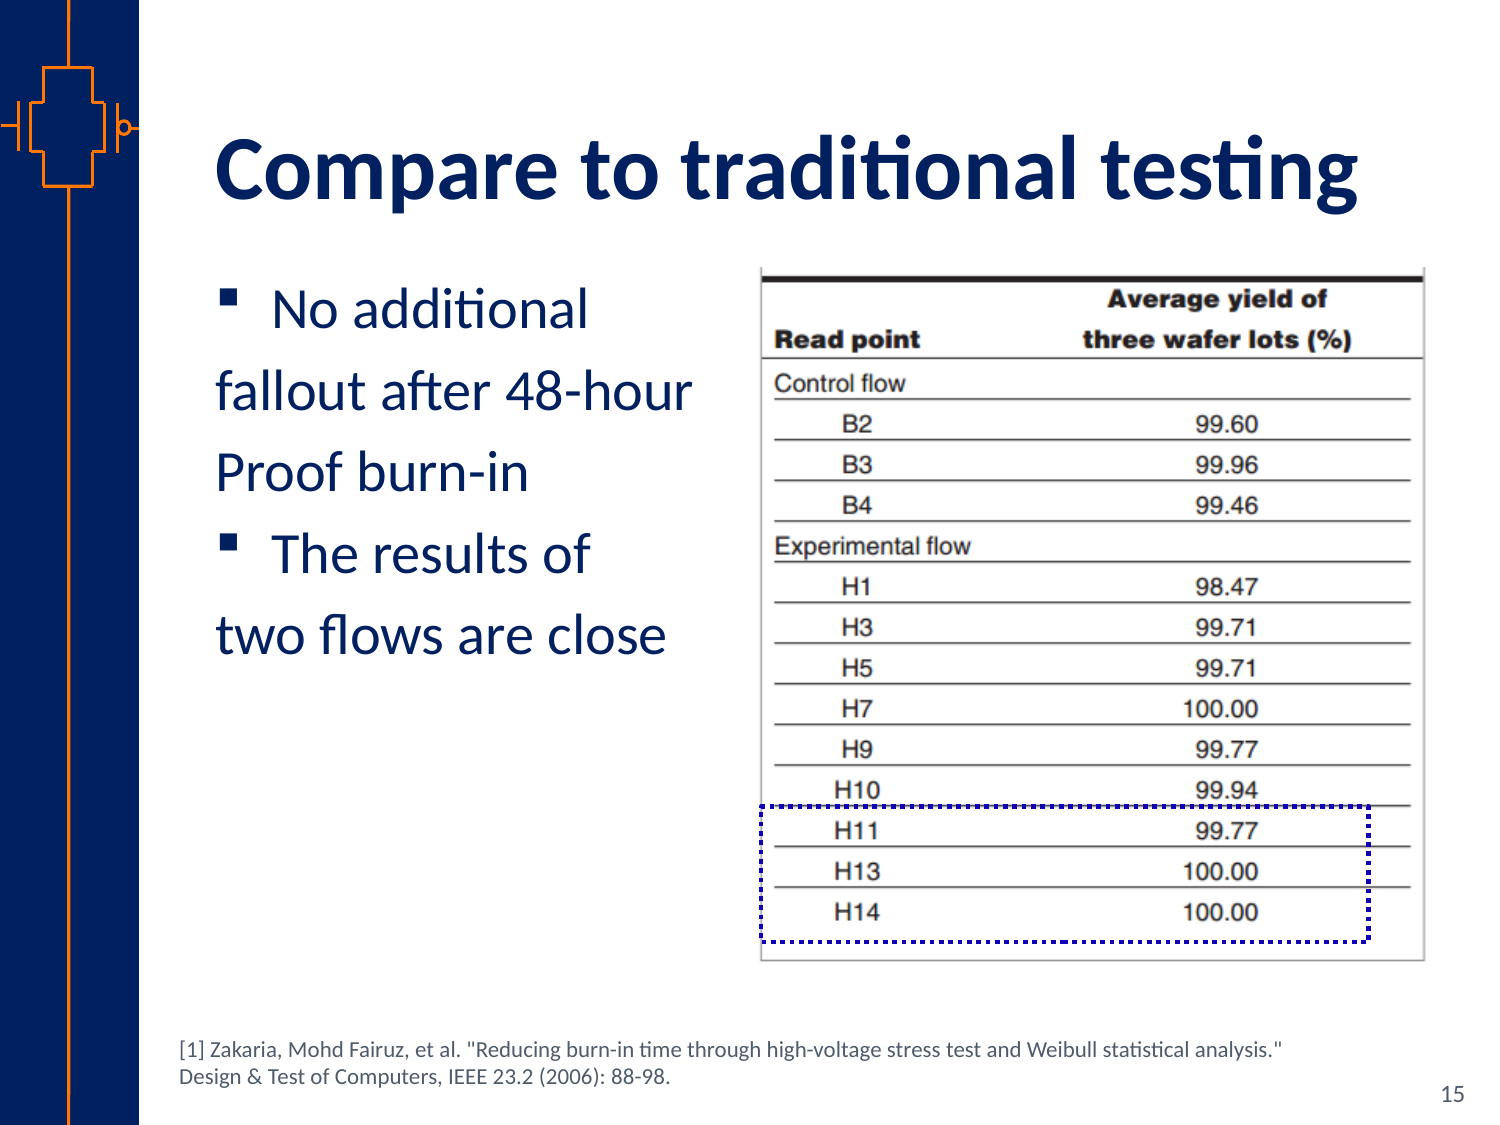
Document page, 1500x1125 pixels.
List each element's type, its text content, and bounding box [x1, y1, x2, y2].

slide_number 15 [1425, 1062, 1488, 1123]
picture [741, 267, 1457, 985]
list No additional fallout after 48-hour Proof burn-in The results of two flows are close [200, 262, 1425, 988]
text_box [1] Zakaria, Mohd Fairuz, et al. "Reducing burn-in time through high-voltage stress test and Weibull statistical analysis." Design & Test of Computers, IEEE 23.2 (2006): 88-98. [164, 1027, 1305, 1097]
title Compare to traditional testing [200, 37, 1388, 225]
